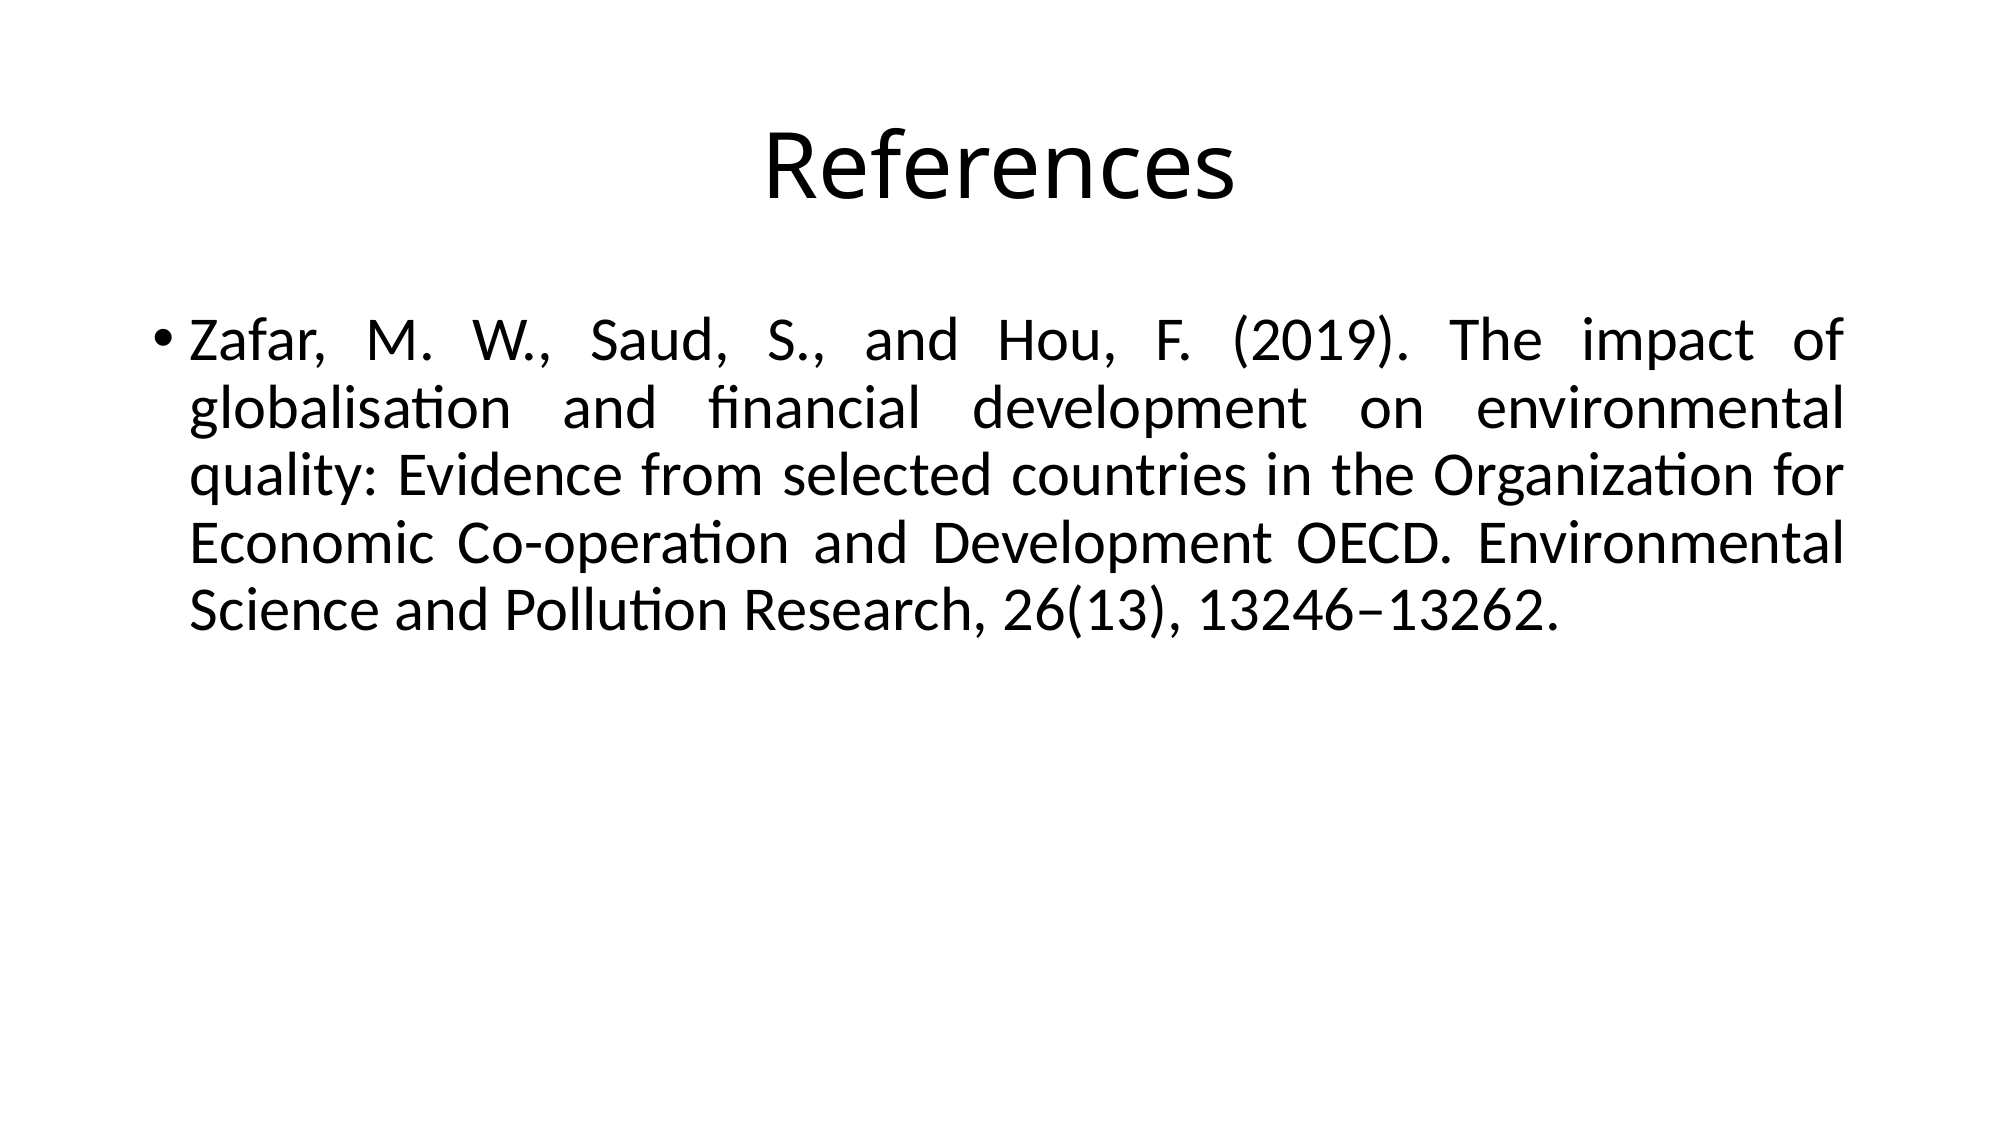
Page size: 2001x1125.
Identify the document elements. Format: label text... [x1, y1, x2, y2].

title References [137, 59, 1863, 278]
list Zafar, M. W., Saud, S., and Hou, F. (2019). The impact of globalisation and financial development on environmental quality: Evidence from selected countries in the Organization for Economic Co-operation and Development OECD. Environmental Science and Pollution Research, 26(13), 13246–13262. [137, 299, 1863, 1014]
